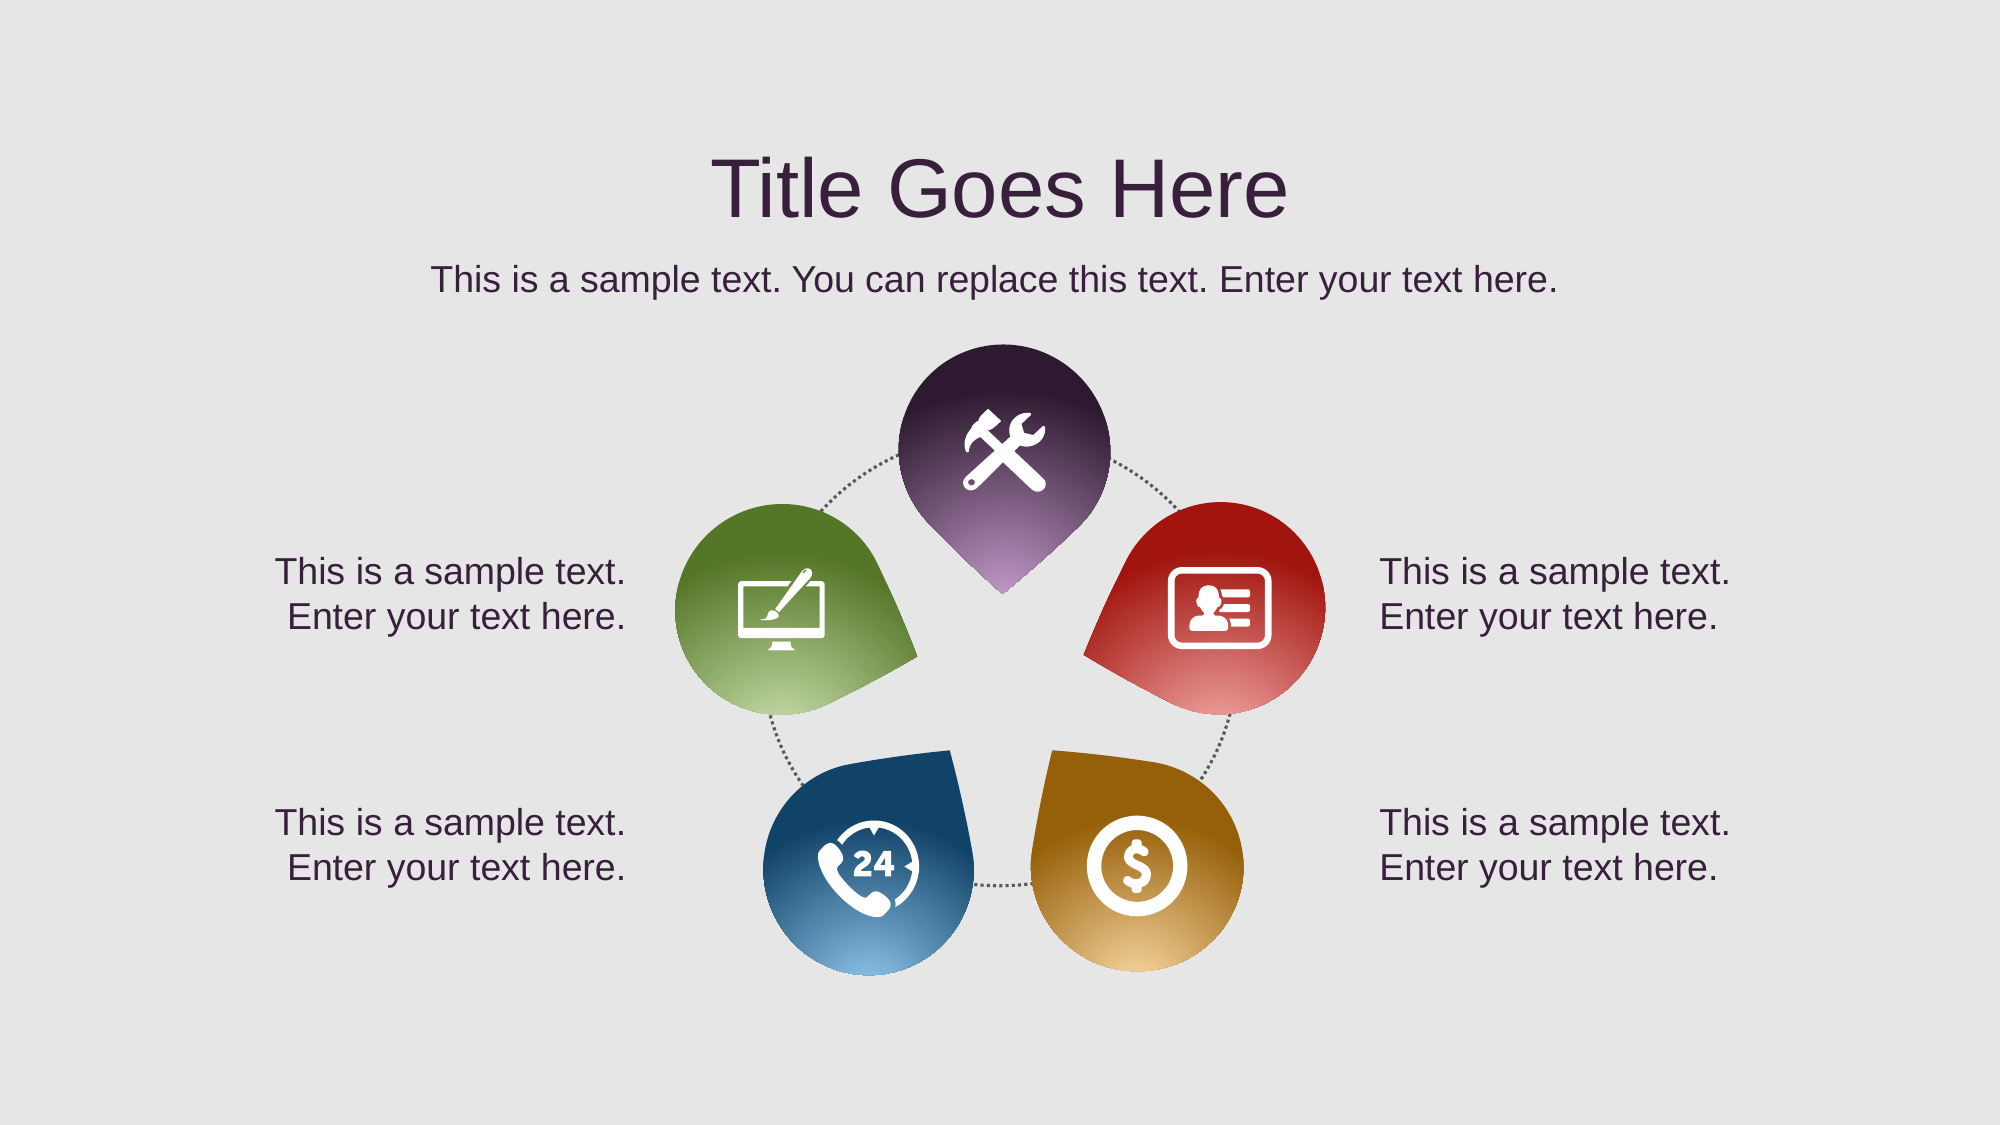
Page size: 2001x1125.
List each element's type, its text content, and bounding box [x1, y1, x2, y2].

text_box This is a sample text. Enter your text here. [1364, 539, 1801, 690]
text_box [1167, 567, 1272, 650]
text_box [674, 502, 919, 716]
text_box This is a sample text. Enter your text here. [1364, 790, 1801, 940]
text_box [1082, 501, 1327, 716]
text_box [817, 842, 891, 918]
text_box [769, 454, 1231, 887]
text_box This is a sample text. Enter your text here. [205, 539, 642, 690]
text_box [1086, 815, 1188, 917]
text_box Title Goes Here This is a sample text. You can replace this text. Enter your text here. [122, 106, 1877, 328]
text_box [963, 408, 1046, 492]
text_box [762, 749, 975, 977]
text_box [897, 343, 1112, 596]
text_box This is a sample text. Enter your text here. [205, 790, 642, 940]
text_box [1029, 749, 1245, 973]
text_box [837, 820, 920, 908]
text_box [738, 568, 825, 651]
